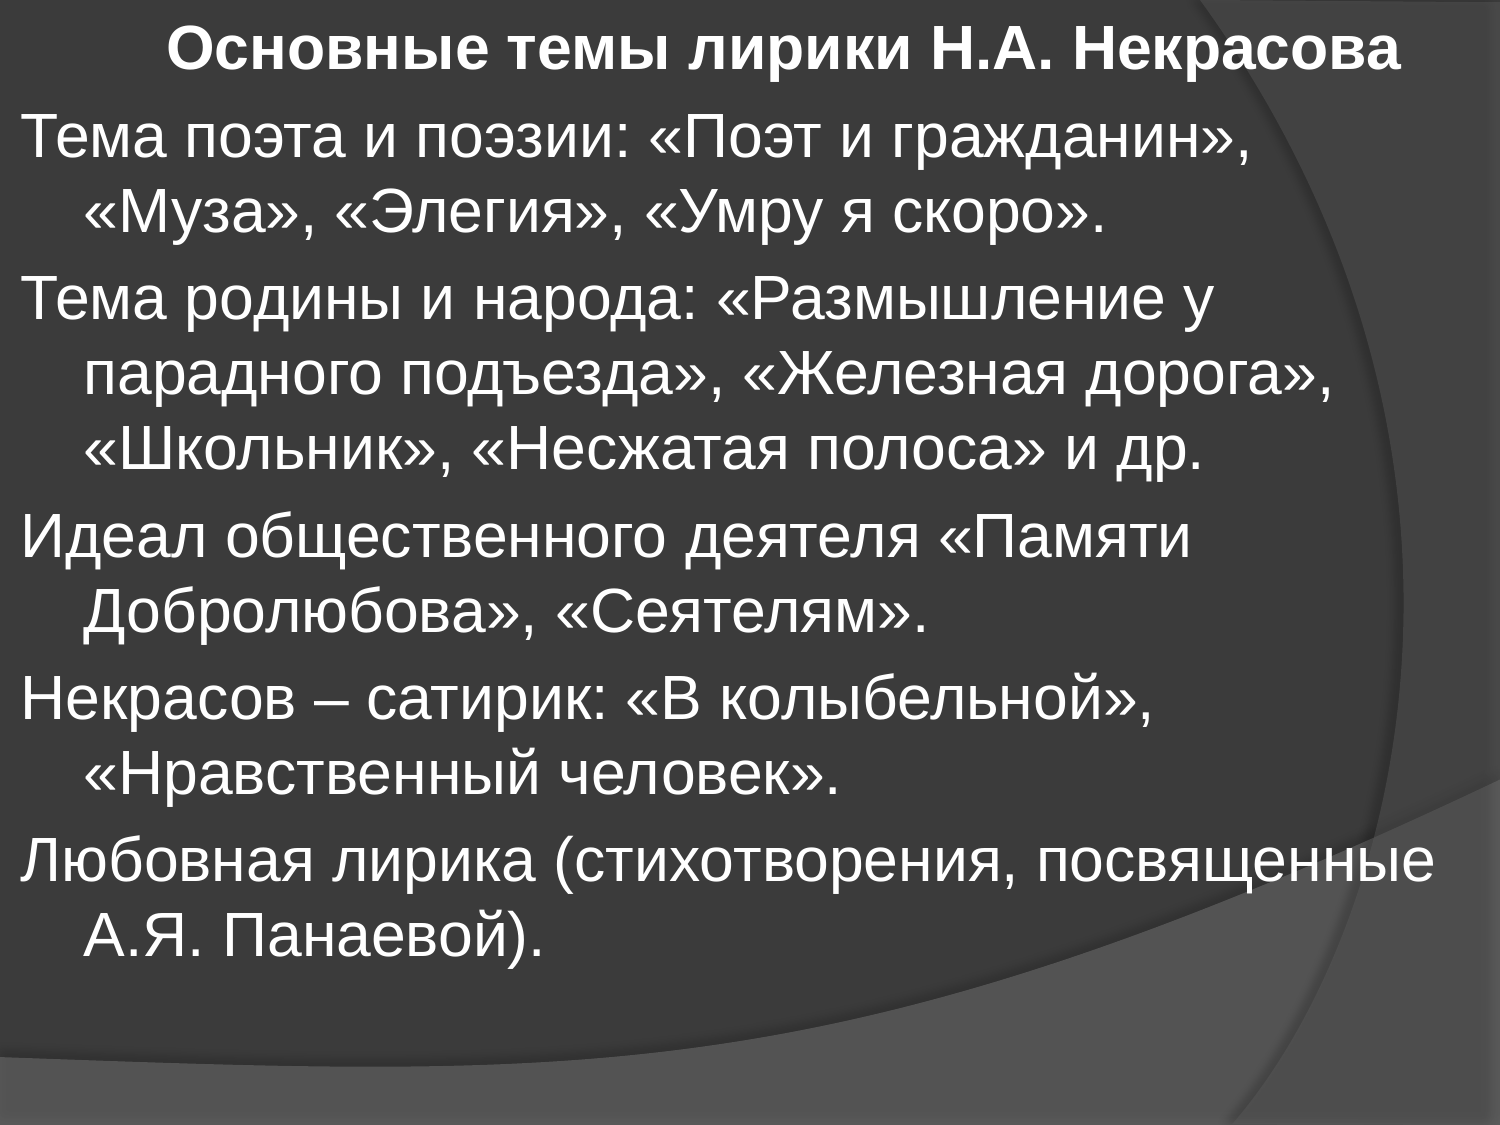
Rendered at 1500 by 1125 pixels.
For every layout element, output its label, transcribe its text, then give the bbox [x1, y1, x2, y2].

list Основные темы лирики Н.А. Некрасова Тема поэта и поэзии: «Поэт и гражданин», «Муза», «Элегия», «Умру я скоро». Тема родины и народа: «Размышление у парадного подъезда», «Железная дорога», «Школьник», «Несжатая полоса» и др. Идеал общественного деятеля «Памяти Добролюбова», «Сеятелям». Некрасов – сатирик: «В колыбельной», «Нравственный человек». Любовная лирика (стихотворения, посвященные А.Я. Панаевой). [0, 0, 1500, 1125]
